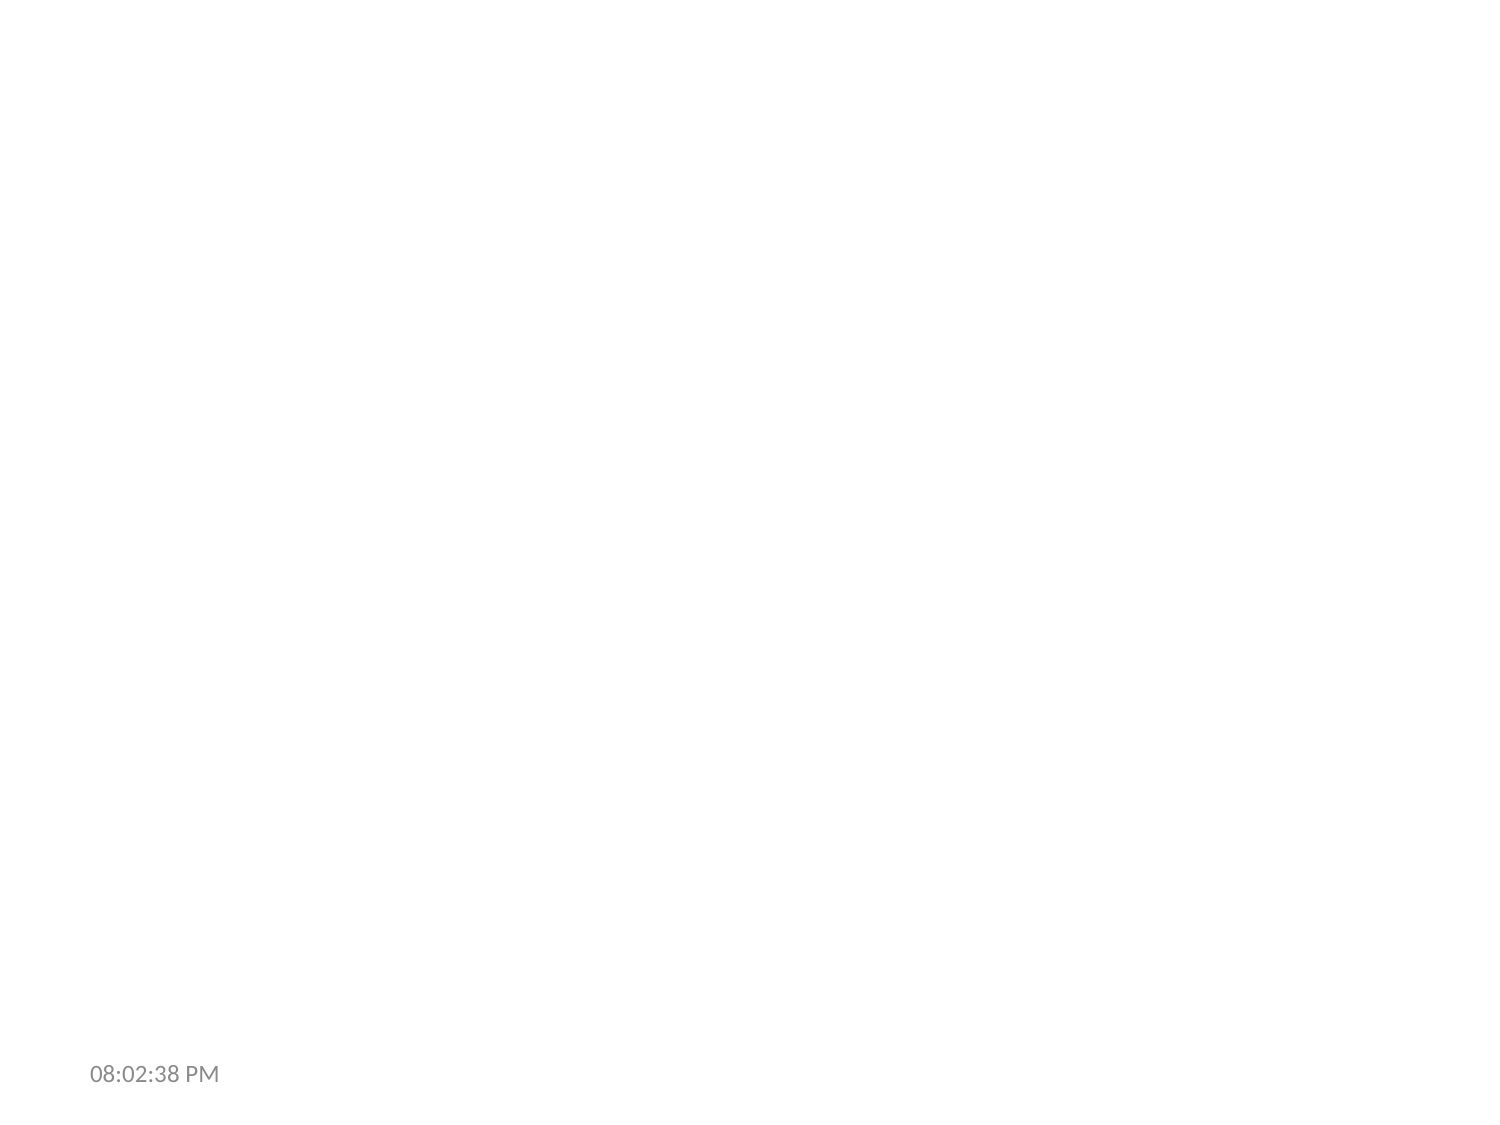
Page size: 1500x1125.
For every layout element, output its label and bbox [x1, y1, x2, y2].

slide_number [75, 1042, 425, 1103]
